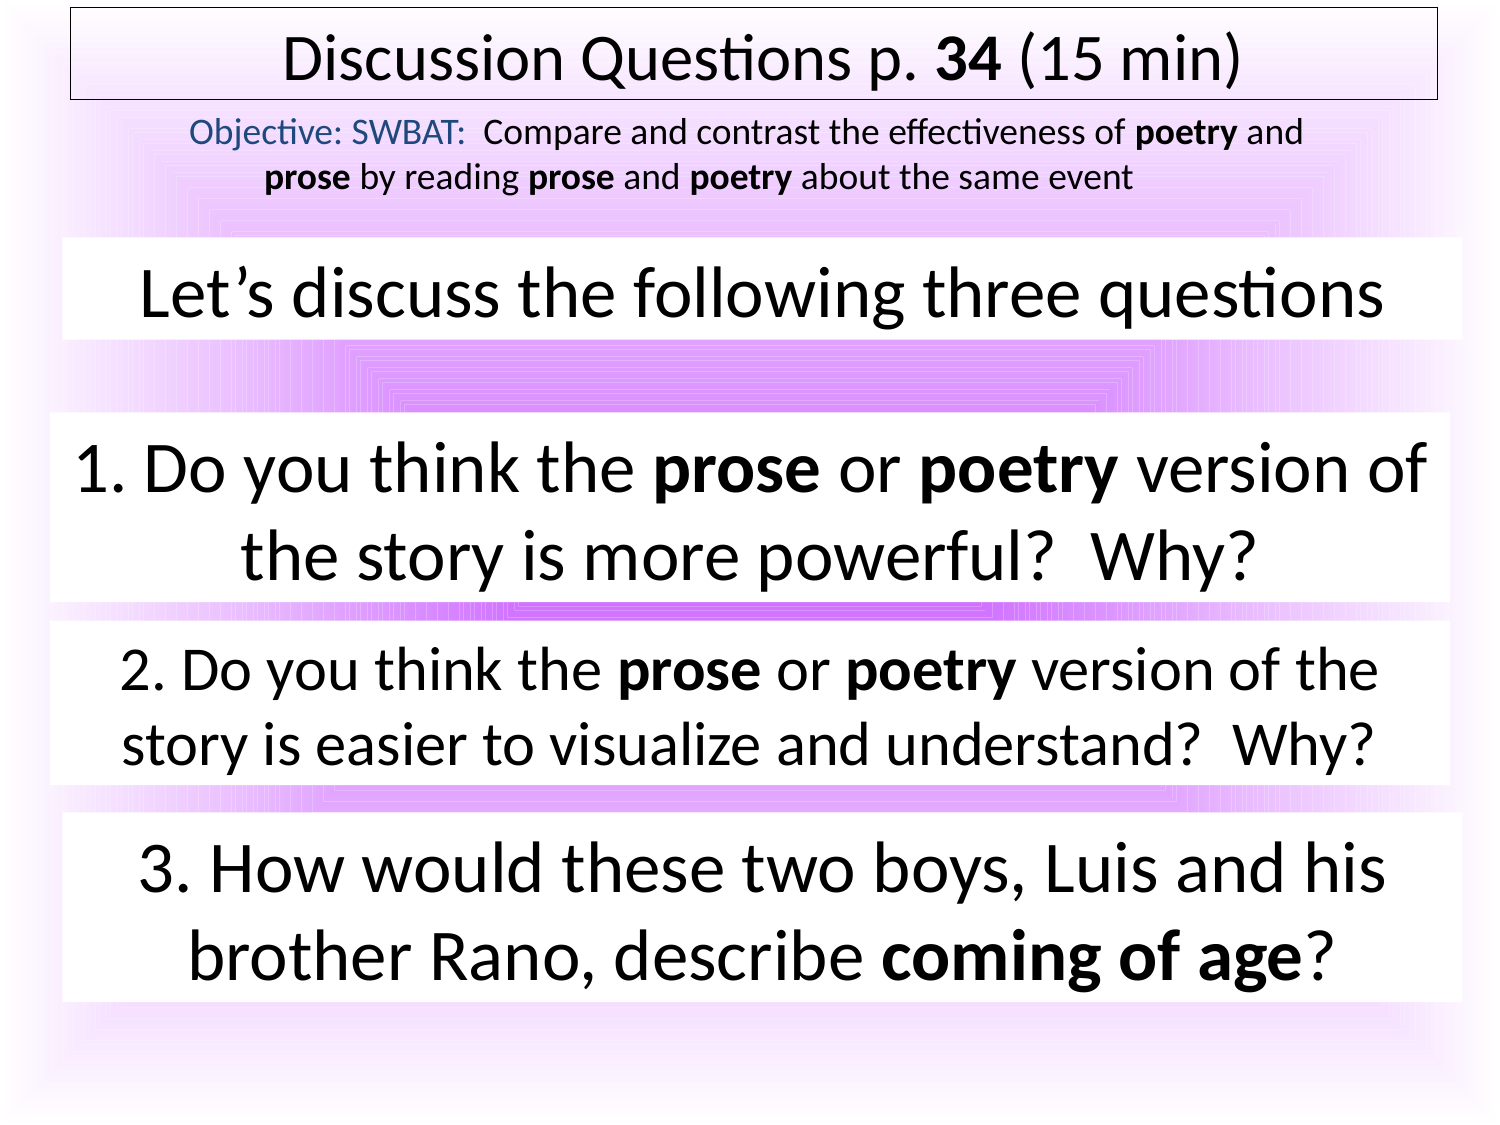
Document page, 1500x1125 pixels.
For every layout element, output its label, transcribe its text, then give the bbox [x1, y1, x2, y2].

text_box 1. Do you think the prose or poetry version of the story is more powerful? Why? [50, 412, 1450, 603]
title Discussion Questions p. 34 (15 min) [70, 7, 1438, 100]
text_box Objective: SWBAT: Compare and contrast the effectiveness of poetry and prose by reading prose and poetry about the same event [70, 99, 1413, 205]
text_box 2. Do you think the prose or poetry version of the story is easier to visualize and understand? Why? [50, 620, 1450, 786]
text_box Let’s discuss the following three questions [62, 237, 1463, 340]
text_box 3. How would these two boys, Luis and his brother Rano, describe coming of age? [62, 812, 1463, 1003]
